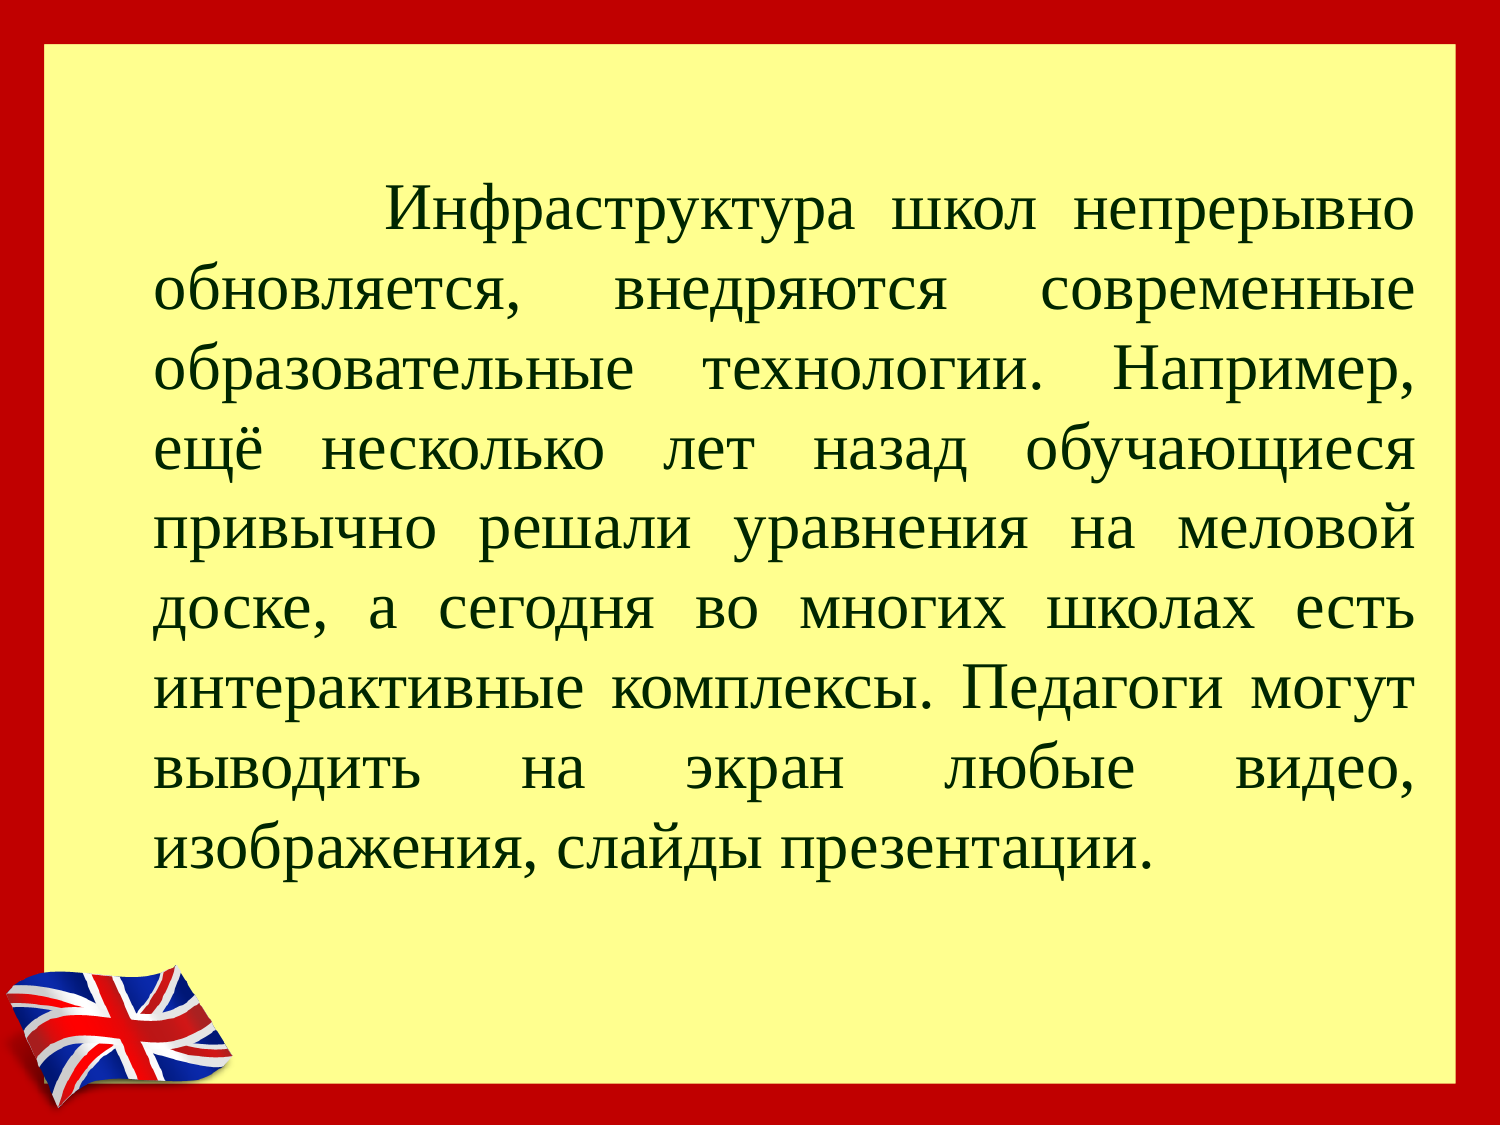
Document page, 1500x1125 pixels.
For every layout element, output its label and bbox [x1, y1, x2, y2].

text_box [84, 130, 1435, 874]
picture [0, 906, 237, 1125]
